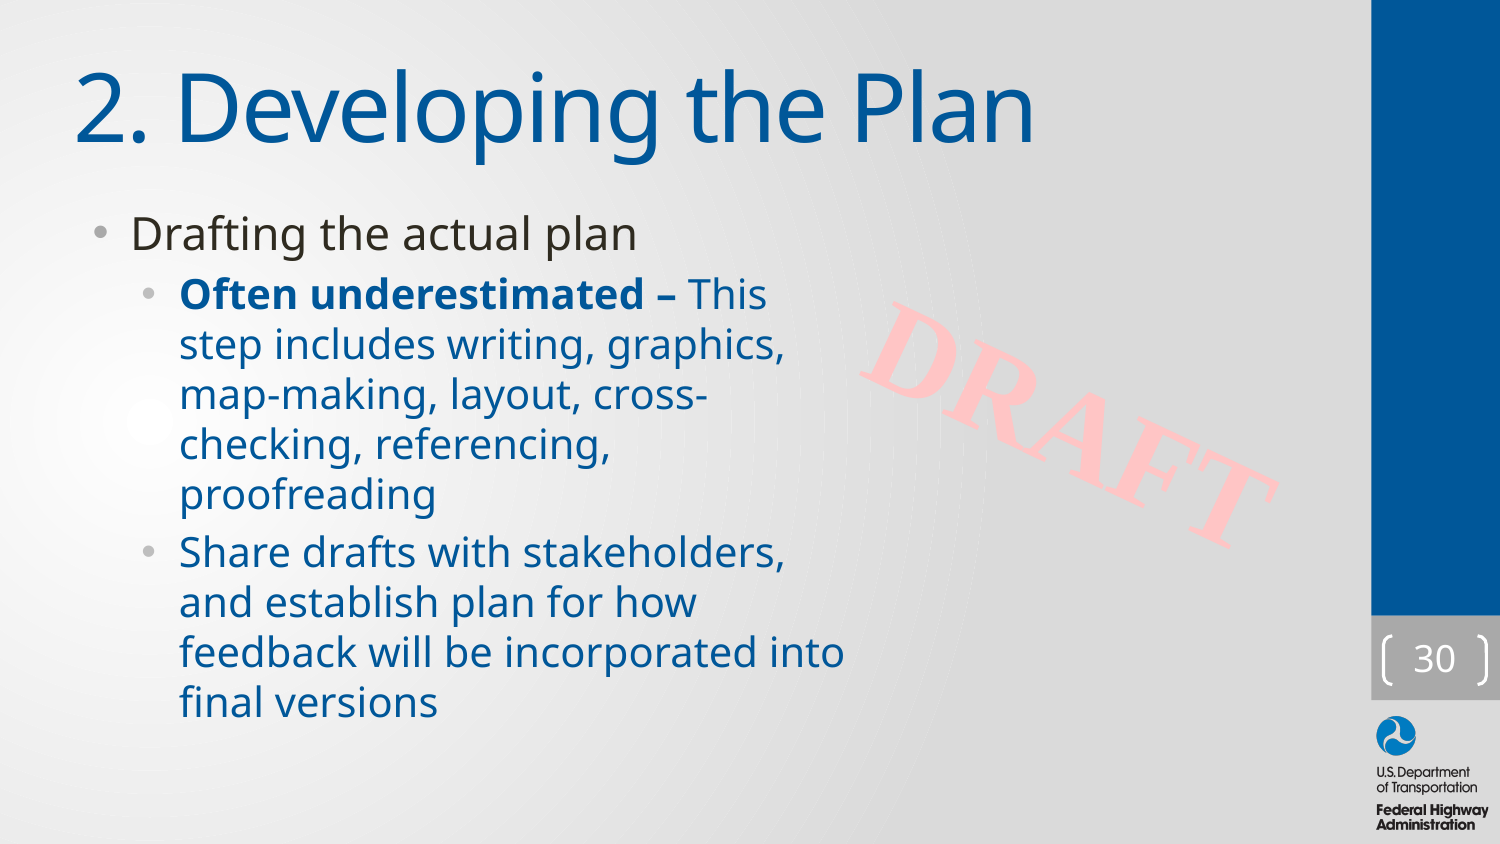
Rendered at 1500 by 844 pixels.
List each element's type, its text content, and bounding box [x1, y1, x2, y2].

text_box DRAFT [796, 232, 1352, 610]
title 2. Developing the Plan [58, 33, 1309, 175]
list Drafting the actual plan Often underestimated – This step includes writing, graphics, map-making, layout, cross-checking, referencing, proofreading Share drafts with stakeholders, and establish plan for how feedback will be incorporated into final versions [58, 196, 876, 788]
slide_number 30 [1381, 634, 1488, 687]
